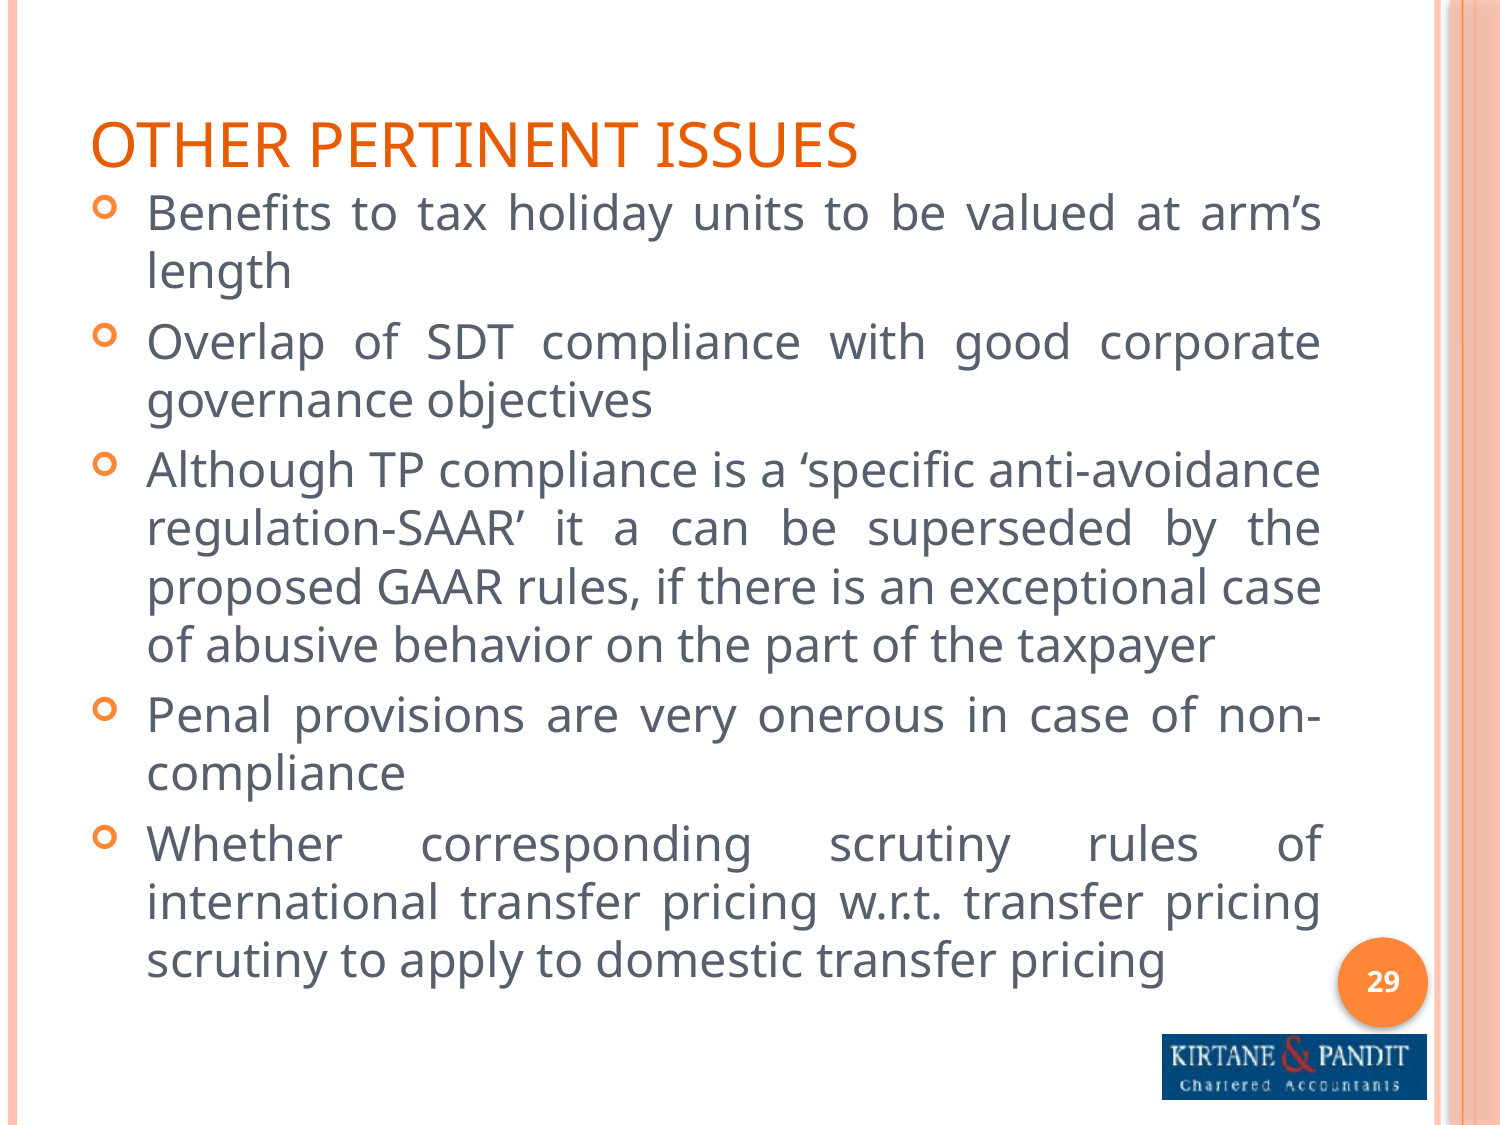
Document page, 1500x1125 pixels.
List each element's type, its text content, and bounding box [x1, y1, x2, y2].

footer [825, 950, 1425, 1098]
list Benefits to tax holiday units to be valued at arm’s length Overlap of SDT compliance with good corporate governance objectives Although TP compliance is a ‘specific anti-avoidance regulation-SAAR’ it a can be superseded by the proposed GAAR rules, if there is an exceptional case of abusive behavior on the part of the taxpayer Penal provisions are very onerous in case of non-compliance Whether corresponding scrutiny rules of international transfer pricing w.r.t. transfer pricing scrutiny to apply to domestic transfer pricing [75, 174, 1338, 1025]
picture [1162, 1034, 1427, 1100]
title Other Pertinent Issues [75, 45, 1300, 174]
slide_number 29 [1333, 940, 1434, 1027]
